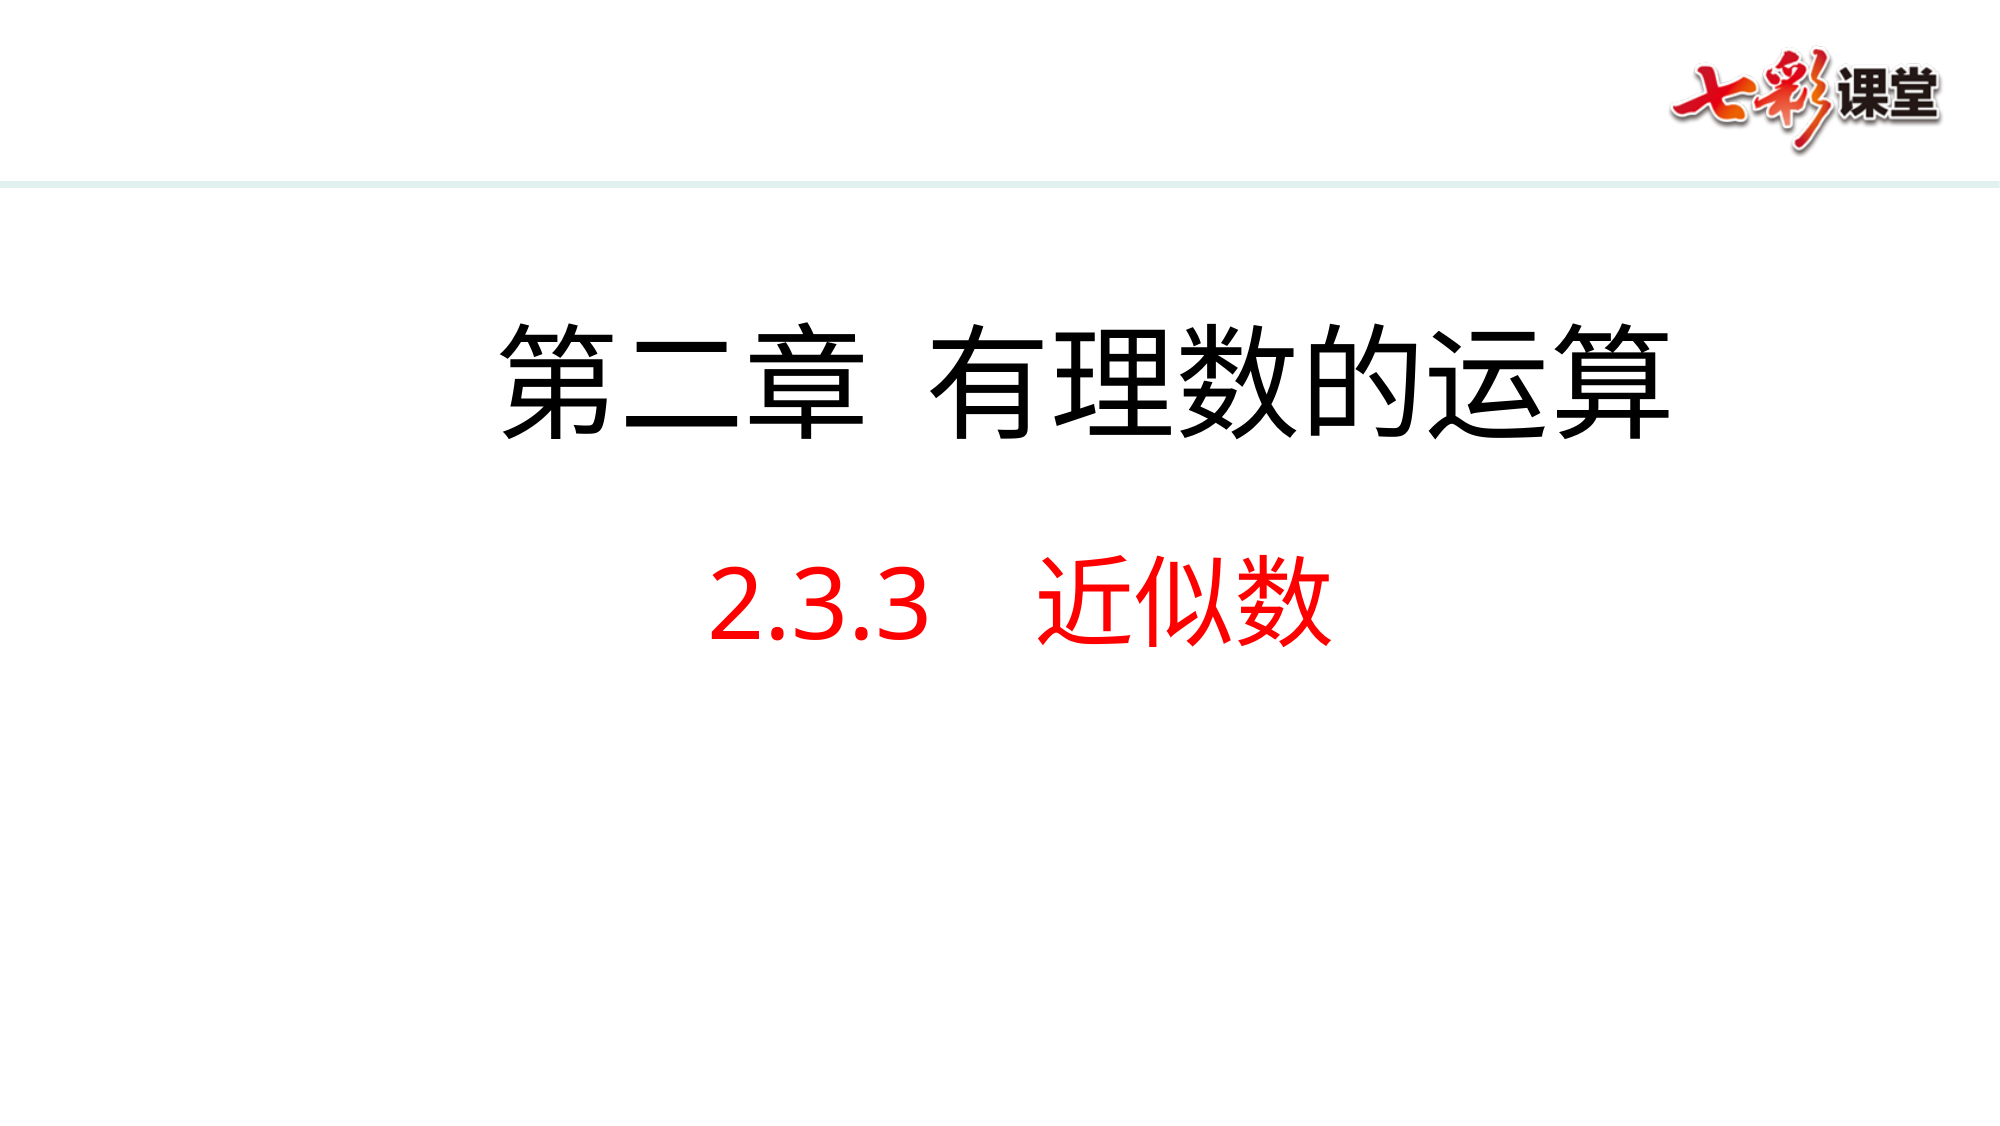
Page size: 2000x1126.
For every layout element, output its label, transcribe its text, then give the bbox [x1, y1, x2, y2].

text_box 第二章 有理数的运算 [432, 294, 1737, 465]
picture [1666, 42, 1948, 157]
text_box 2.3.3 近似数 [322, 530, 1668, 670]
